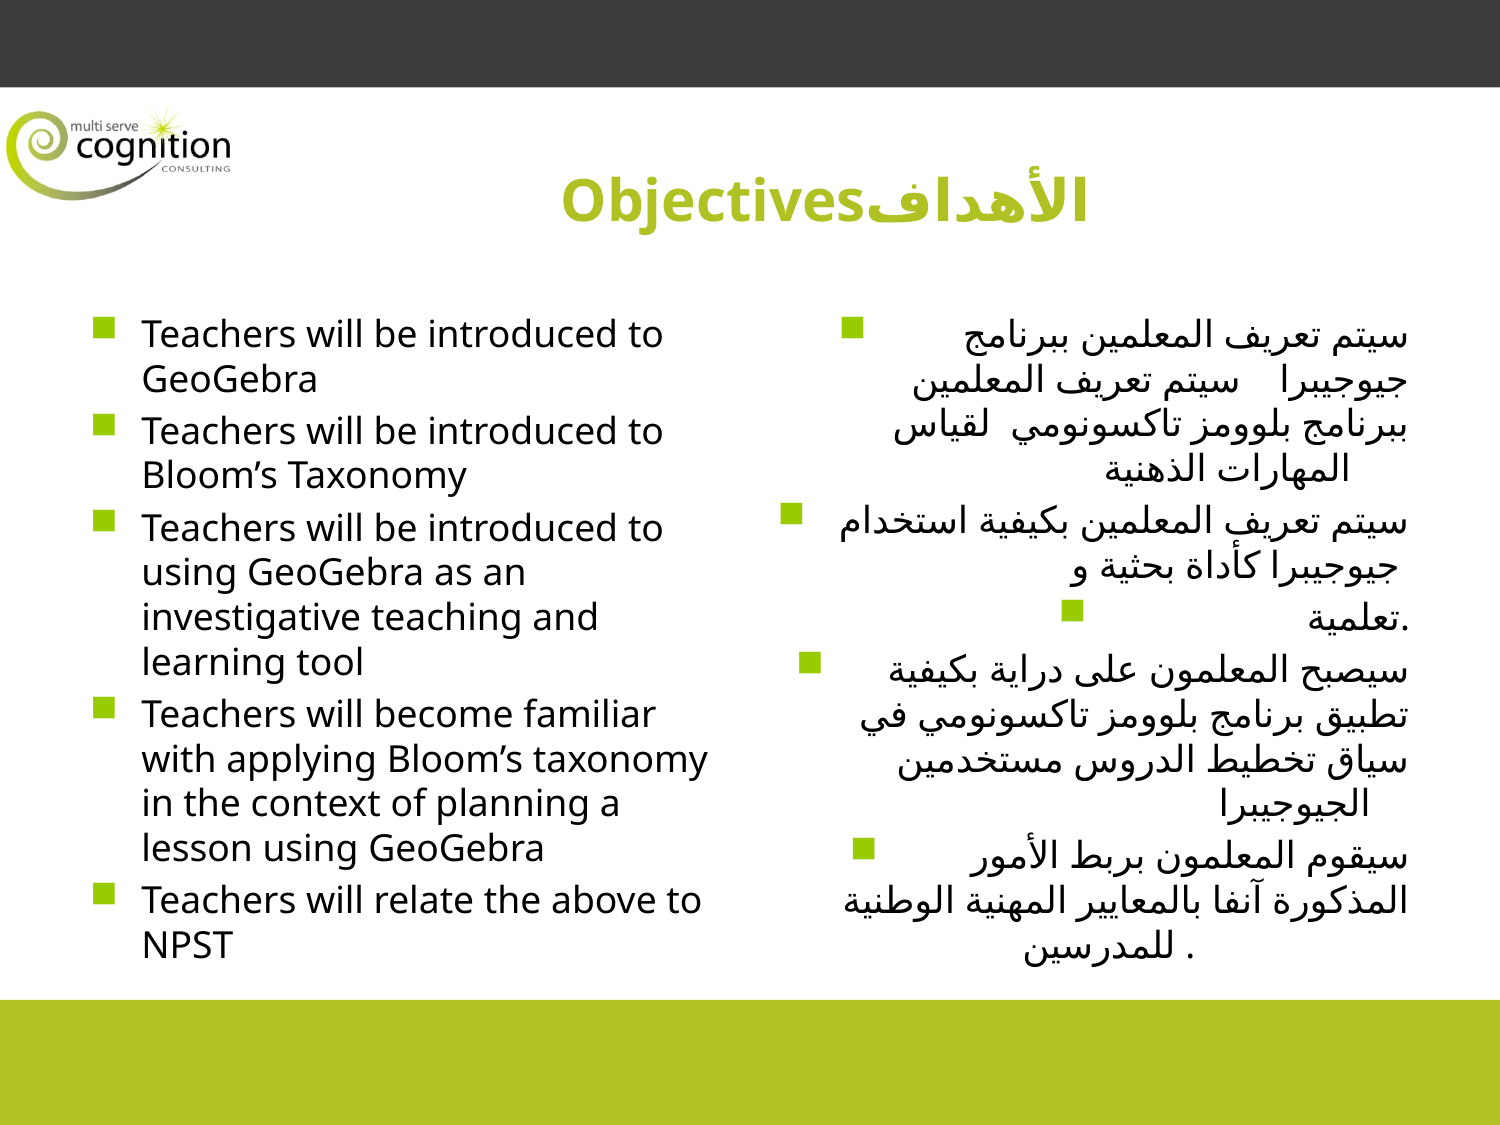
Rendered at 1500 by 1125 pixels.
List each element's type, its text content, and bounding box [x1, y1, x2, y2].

picture [0, 101, 237, 207]
list Teachers will be introduced to GeoGebra Teachers will be introduced to Bloom’s Taxonomy Teachers will be introduced to using GeoGebra as an investigative teaching and learning tool Teachers will become familiar with applying Bloom’s taxonomy in the context of planning a lesson using GeoGebra Teachers will relate the above to NPST [74, 302, 738, 977]
title Objectivesالأهداف [241, 113, 1426, 283]
list سيتم تعريف المعلمين ببرنامج جيوجيبرا سيتم تعريف المعلمين ببرنامج بلوومز تاكسونومي لقياس المهارات الذهنية سيتم تعريف المعلمين بكيفية استخدام جيوجيبرا كأداة بحثية و تعلمية. سيصبح المعلمون على دراية بكيفية تطبيق برنامج بلوومز تاكسونومي في سياق تخطيط الدروس مستخدمين الجيوجيبرا سيقوم المعلمون بربط الأمور المذكورة آنفا بالمعايير المهنية الوطنية للمدرسين . [762, 302, 1426, 977]
